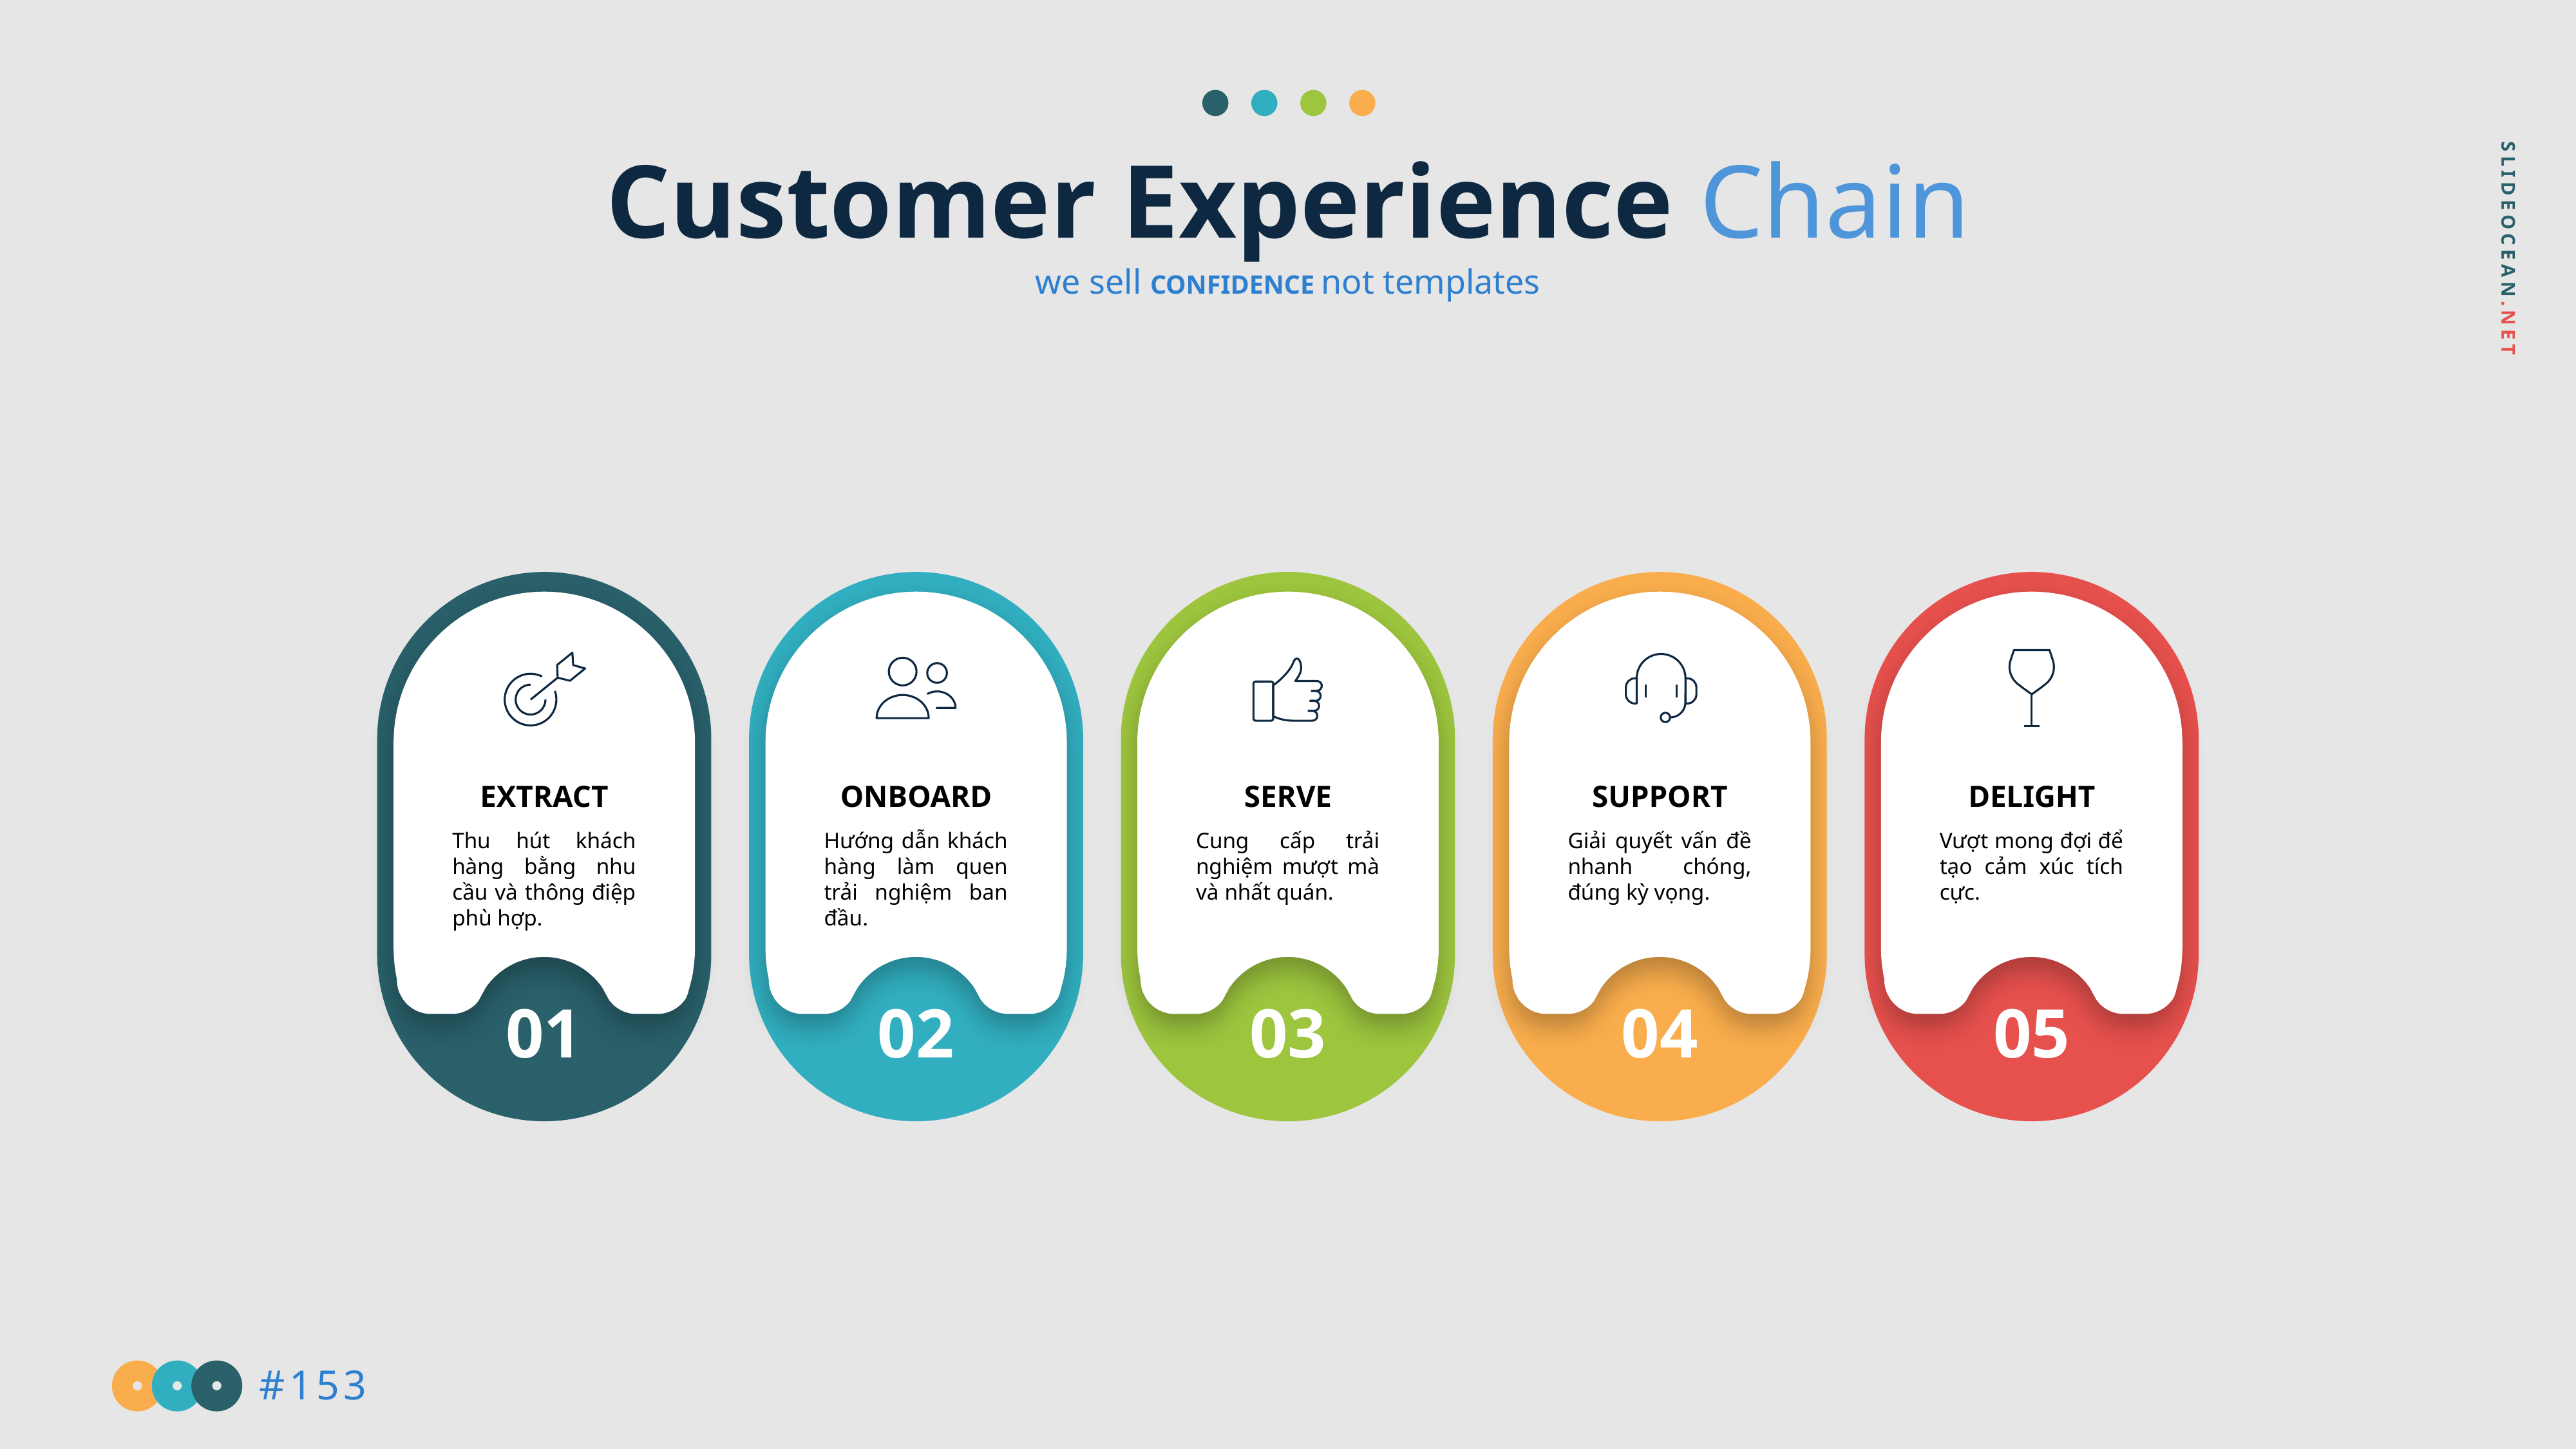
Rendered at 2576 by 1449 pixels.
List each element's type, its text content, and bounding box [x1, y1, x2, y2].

text_box [1299, 89, 1328, 117]
text_box [1130, 1008, 1448, 1122]
text_box [1120, 571, 1456, 993]
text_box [1541, 772, 1779, 911]
text_box we sell CONFIDENCE not templates [1026, 255, 1550, 306]
text_box [1508, 591, 1812, 1016]
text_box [1913, 772, 2151, 911]
text_box [876, 695, 929, 719]
text_box 02 [856, 986, 976, 1076]
text_box [504, 652, 585, 726]
text_box [748, 571, 1084, 1122]
text_box [392, 591, 696, 1016]
text_box [764, 591, 1068, 1016]
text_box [425, 772, 663, 936]
text_box [927, 691, 956, 708]
text_box [1348, 89, 1377, 117]
text_box 05 [1972, 986, 2092, 1076]
text_box 03 [1228, 986, 1348, 1076]
text_box [889, 658, 917, 686]
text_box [797, 772, 1035, 911]
text_box [1201, 89, 1230, 117]
text_box [1625, 654, 1697, 723]
text_box [376, 571, 713, 1122]
text_box [1250, 89, 1279, 117]
text_box [1136, 591, 1440, 1016]
text_box 04 [1600, 986, 1720, 1076]
text_box Customer Experience Chain [596, 132, 1980, 263]
text_box [927, 663, 947, 683]
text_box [1169, 772, 1407, 911]
text_box 01 [484, 986, 604, 1076]
text_box #153 [259, 1359, 1142, 1408]
text_box [1880, 591, 2184, 1016]
text_box [1863, 571, 2200, 1122]
text_box [1492, 571, 1828, 1122]
text_box [2009, 650, 2054, 726]
text_box [1253, 658, 1322, 721]
